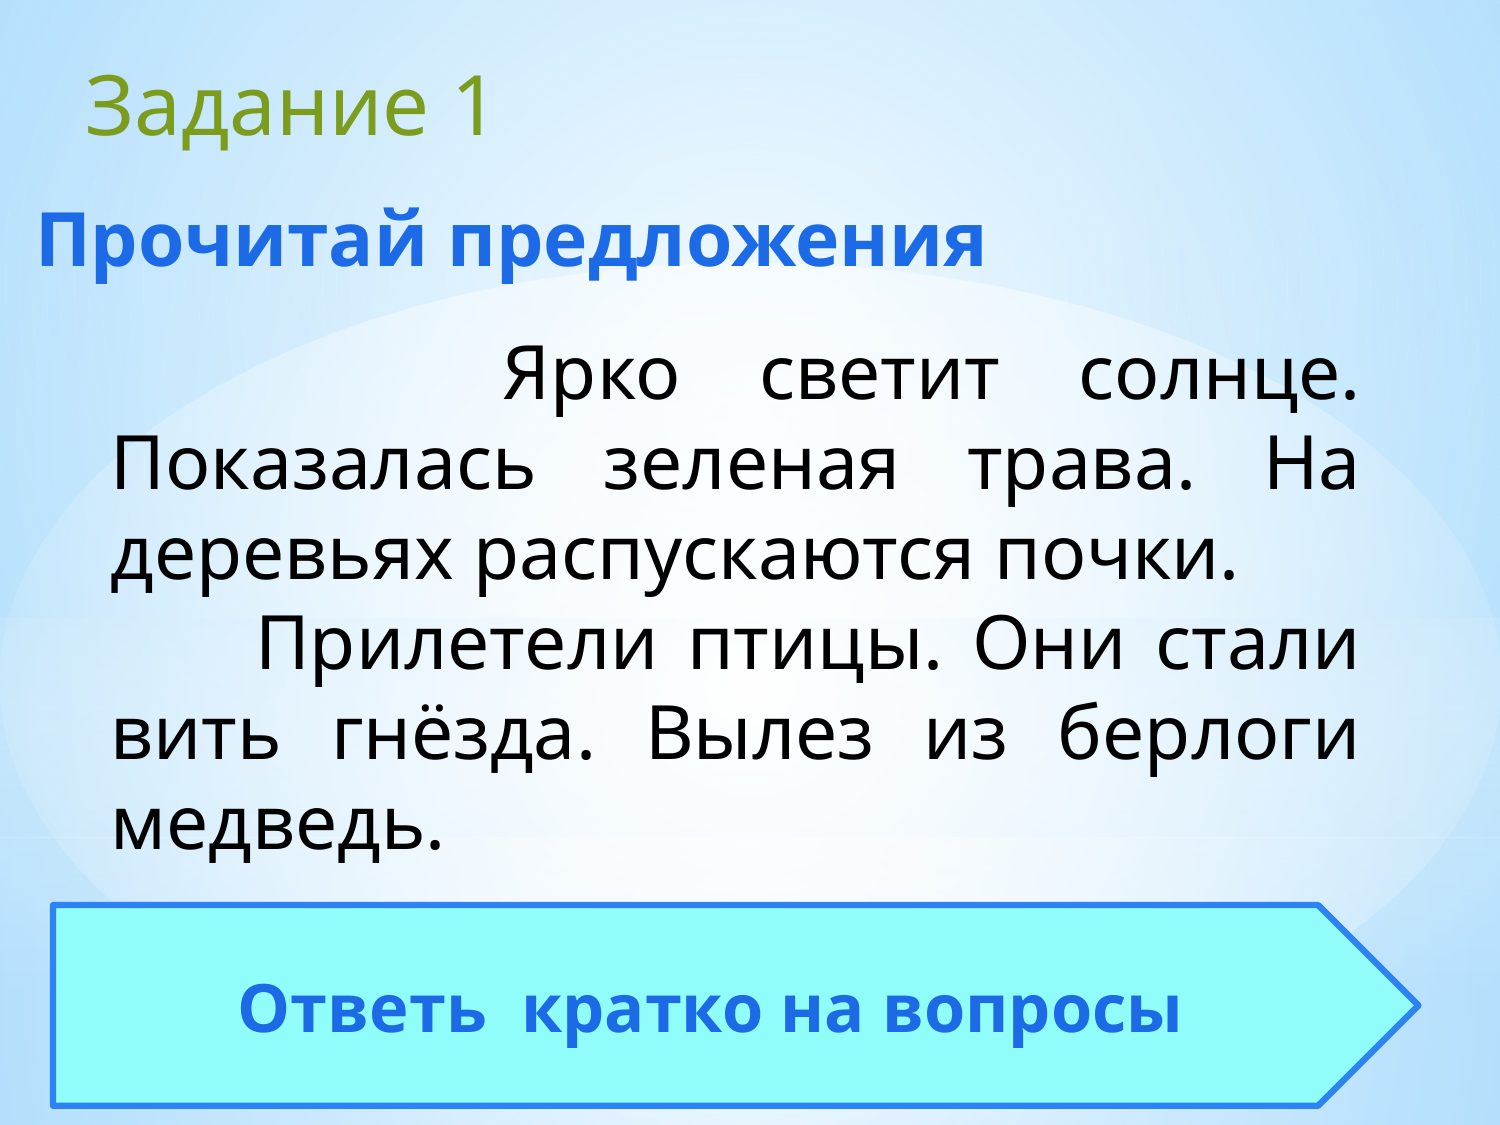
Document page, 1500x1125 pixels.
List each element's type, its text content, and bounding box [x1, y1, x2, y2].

text_box Прочитай предложения [20, 184, 1004, 290]
text_box Задание 1 [70, 44, 514, 159]
text_box Ответь кратко на вопросы [52, 904, 1420, 1107]
text_box Ярко светит солнце. Показалась зеленая трава. На деревьях распускаются почки. Прилетели птицы. Они стали вить гнёзда. Вылез из берлоги медведь. [95, 317, 1376, 873]
